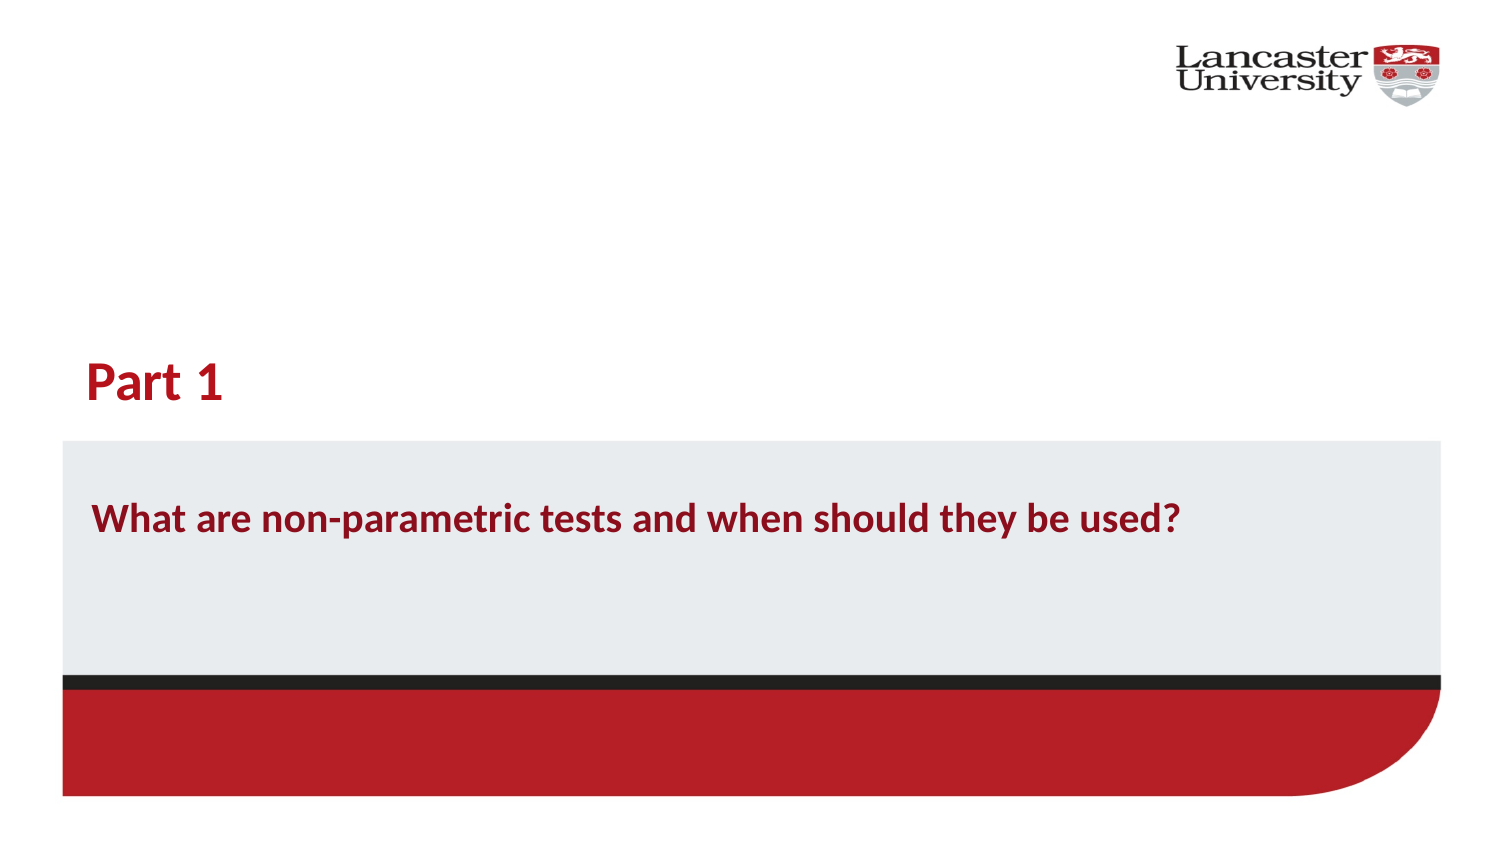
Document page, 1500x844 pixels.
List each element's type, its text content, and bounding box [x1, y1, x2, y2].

picture [0, 0, 1500, 844]
text_box What are non-parametric tests and when should they be used? [76, 483, 1424, 573]
title Part 1 [71, 349, 1419, 474]
